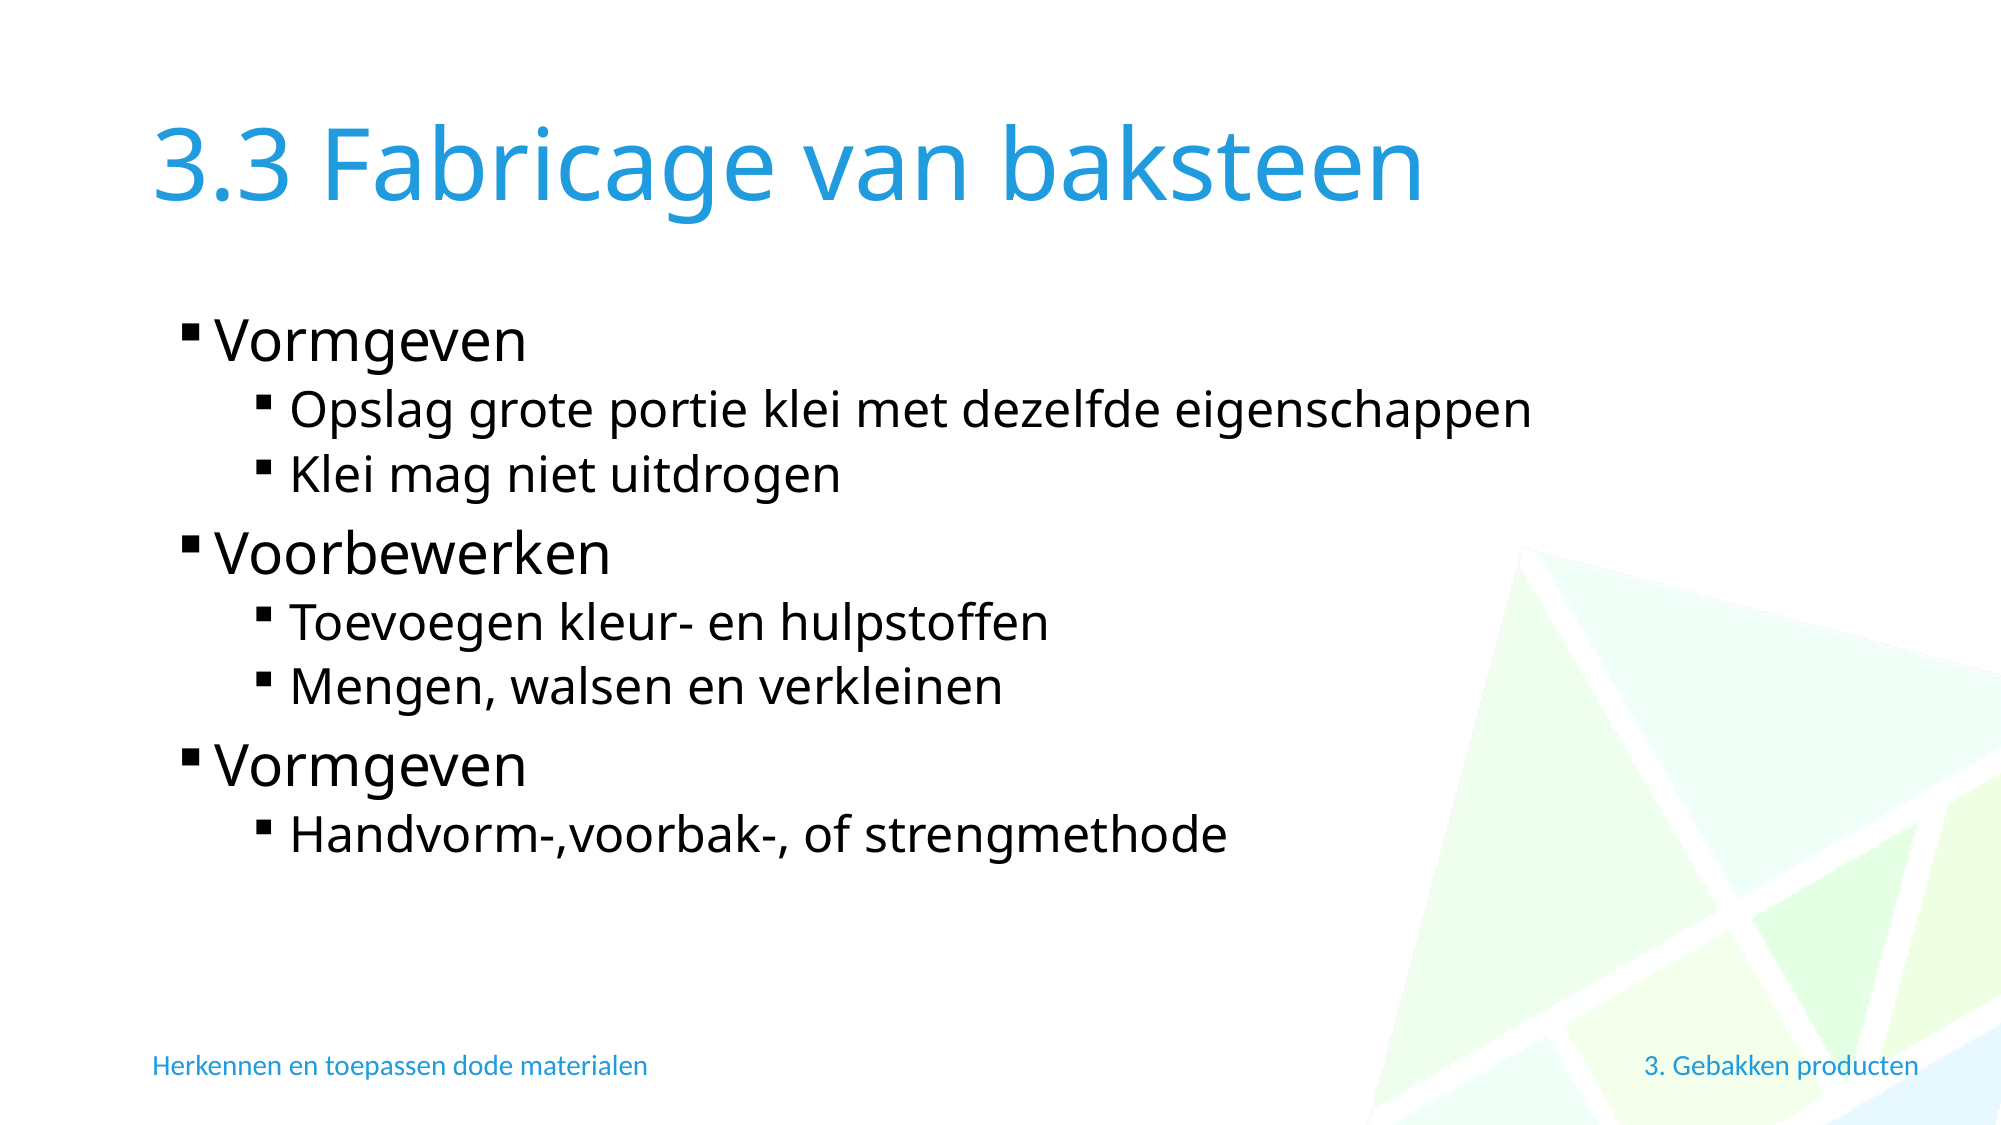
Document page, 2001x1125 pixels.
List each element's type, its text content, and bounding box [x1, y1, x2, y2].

text_box Vormgeven Opslag grote portie klei met dezelfde eigenschappen Klei mag niet uitdrogen Voorbewerken Toevoegen kleur- en hulpstoffen Mengen, walsen en verkleinen Vormgeven Handvorm-,voorbak-, of strengmethode [162, 303, 1935, 1018]
list 3. Gebakken producten [1412, 1042, 1935, 1103]
title 3.3 Fabricage van baksteen [137, 59, 1863, 278]
list Herkennen en toepassen dode materialen [137, 1042, 821, 1125]
